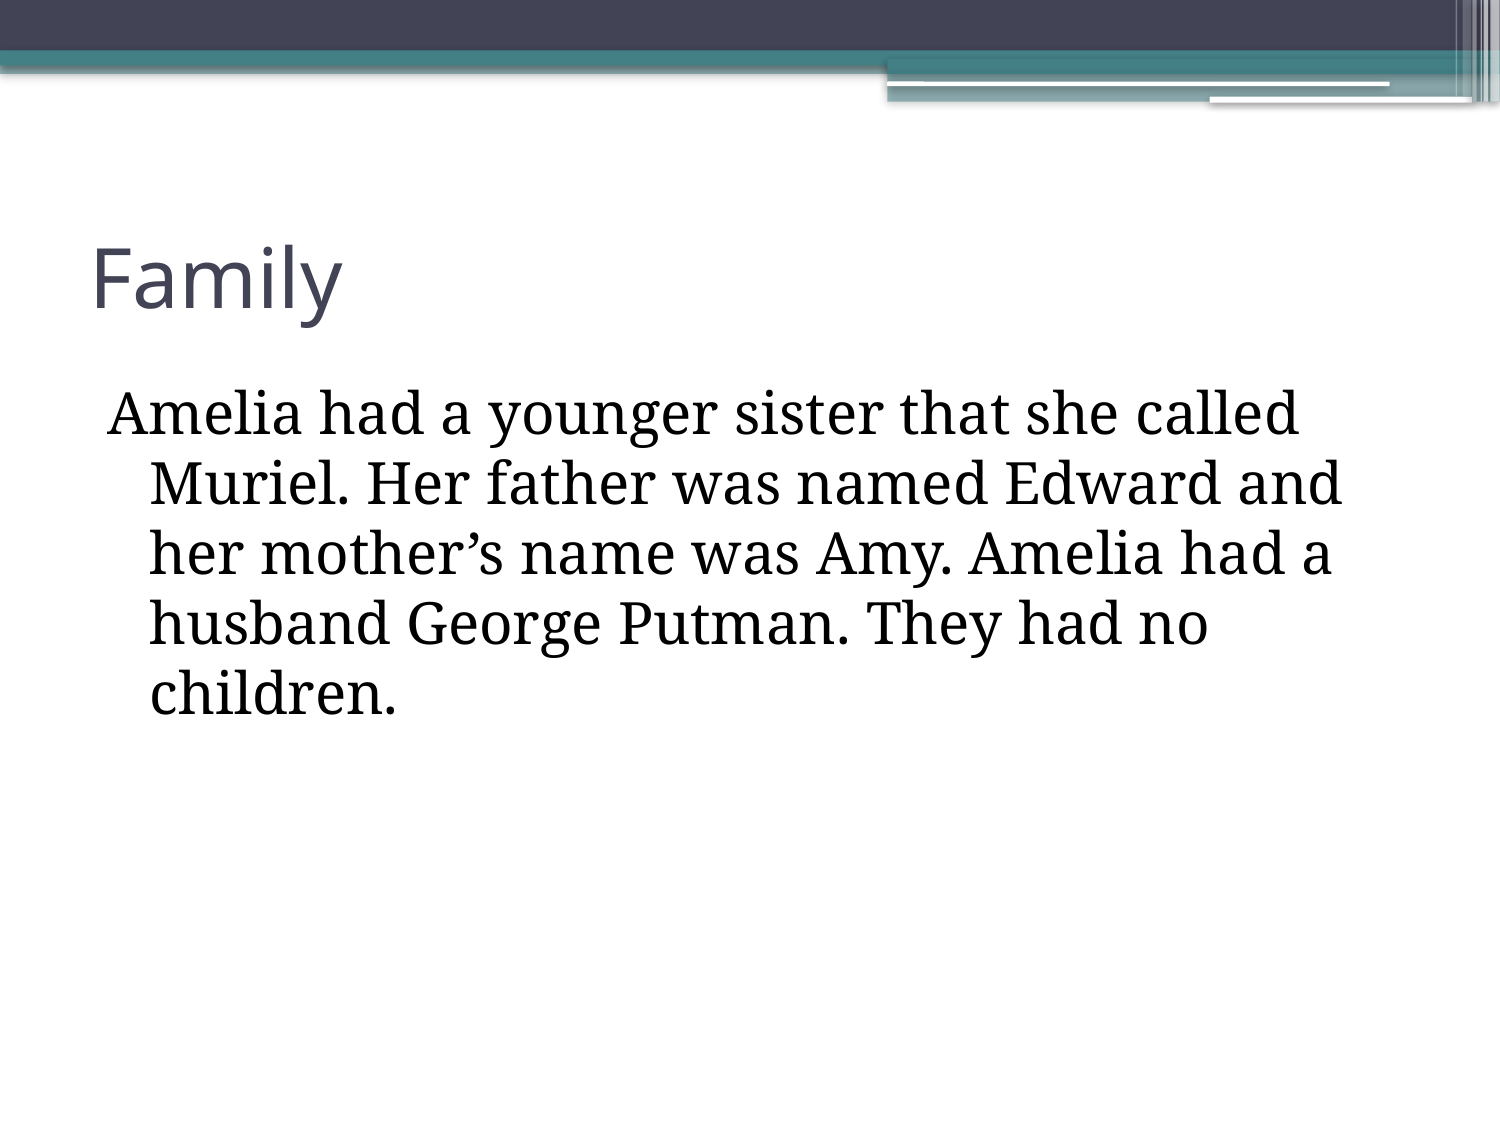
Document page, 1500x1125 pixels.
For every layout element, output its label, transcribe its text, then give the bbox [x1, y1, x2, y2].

title Family [75, 187, 1425, 363]
list Amelia had a younger sister that she called Muriel. Her father was named Edward and her mother’s name was Amy. Amelia had a husband George Putman. They had no children. [75, 368, 1425, 1079]
